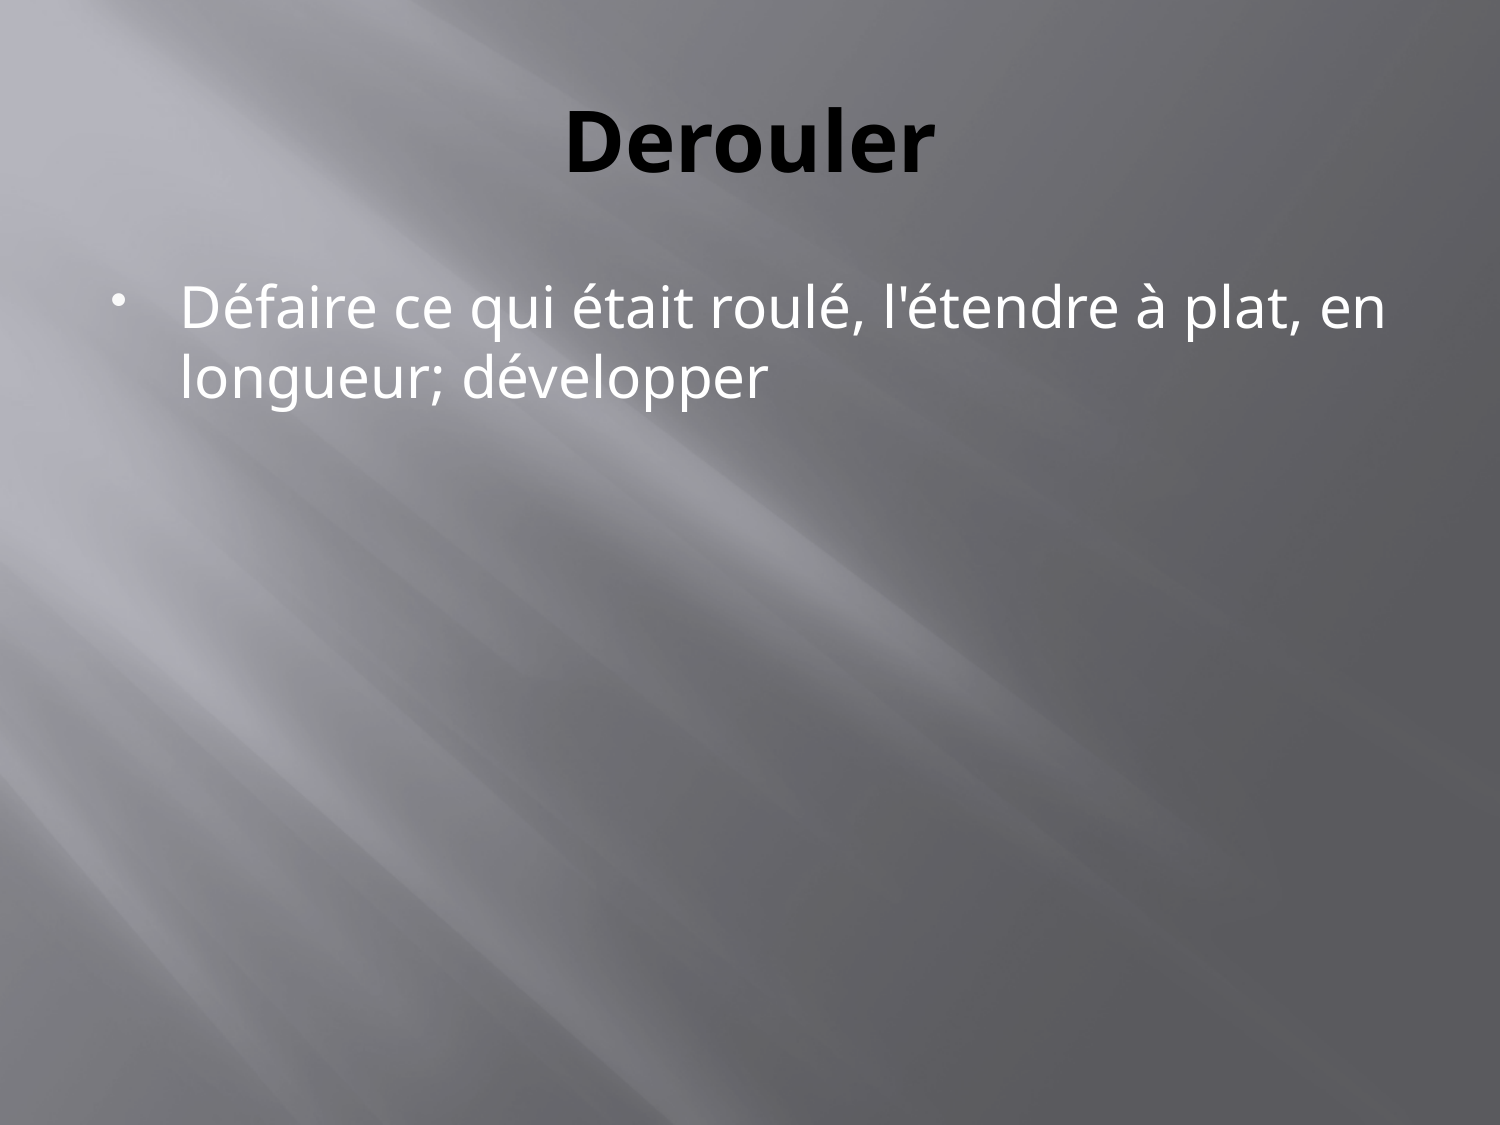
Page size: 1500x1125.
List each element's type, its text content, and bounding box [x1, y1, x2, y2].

list Défaire ce qui était roulé, l'étendre à plat, en longueur; développer [75, 262, 1425, 1035]
title Derouler [75, 45, 1425, 233]
